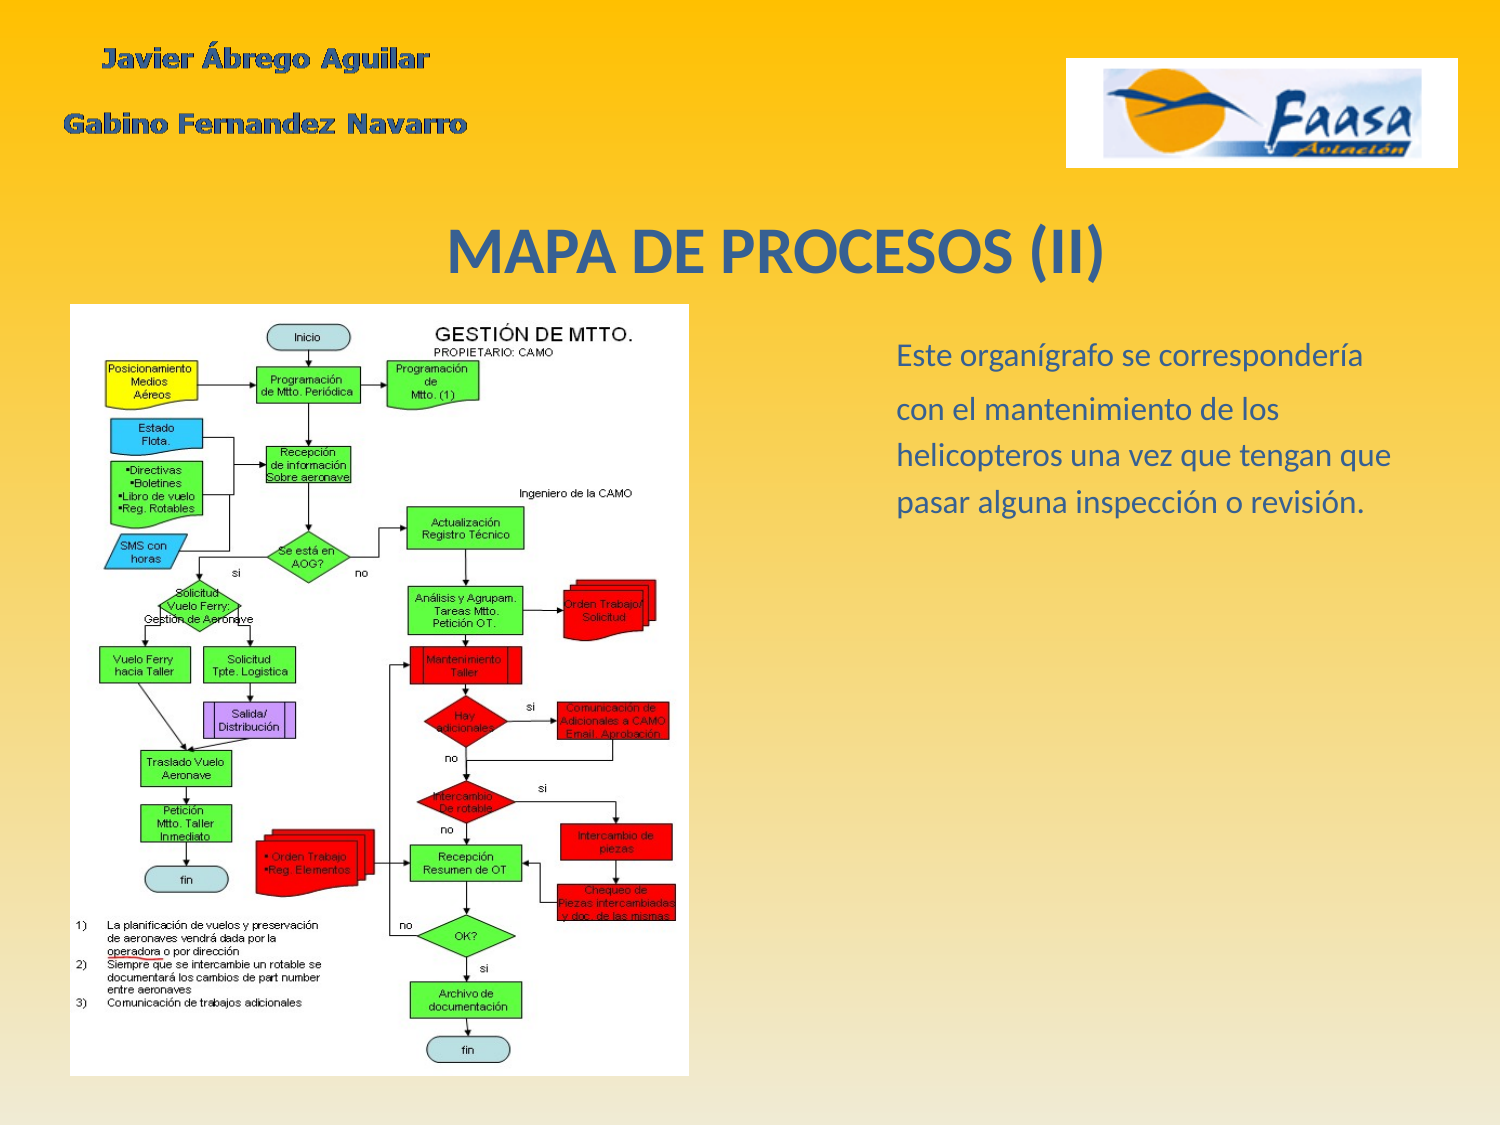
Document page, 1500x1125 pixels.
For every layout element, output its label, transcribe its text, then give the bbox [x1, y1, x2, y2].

picture [1066, 58, 1458, 168]
picture [70, 304, 690, 1076]
picture [0, 0, 530, 214]
list MAPA DE PROCESOS (II) Este organígrafo se correspondería con el mantenimiento de los helicopteros una vez que tengan que pasar alguna inspección o revisión. [75, 199, 1454, 1055]
